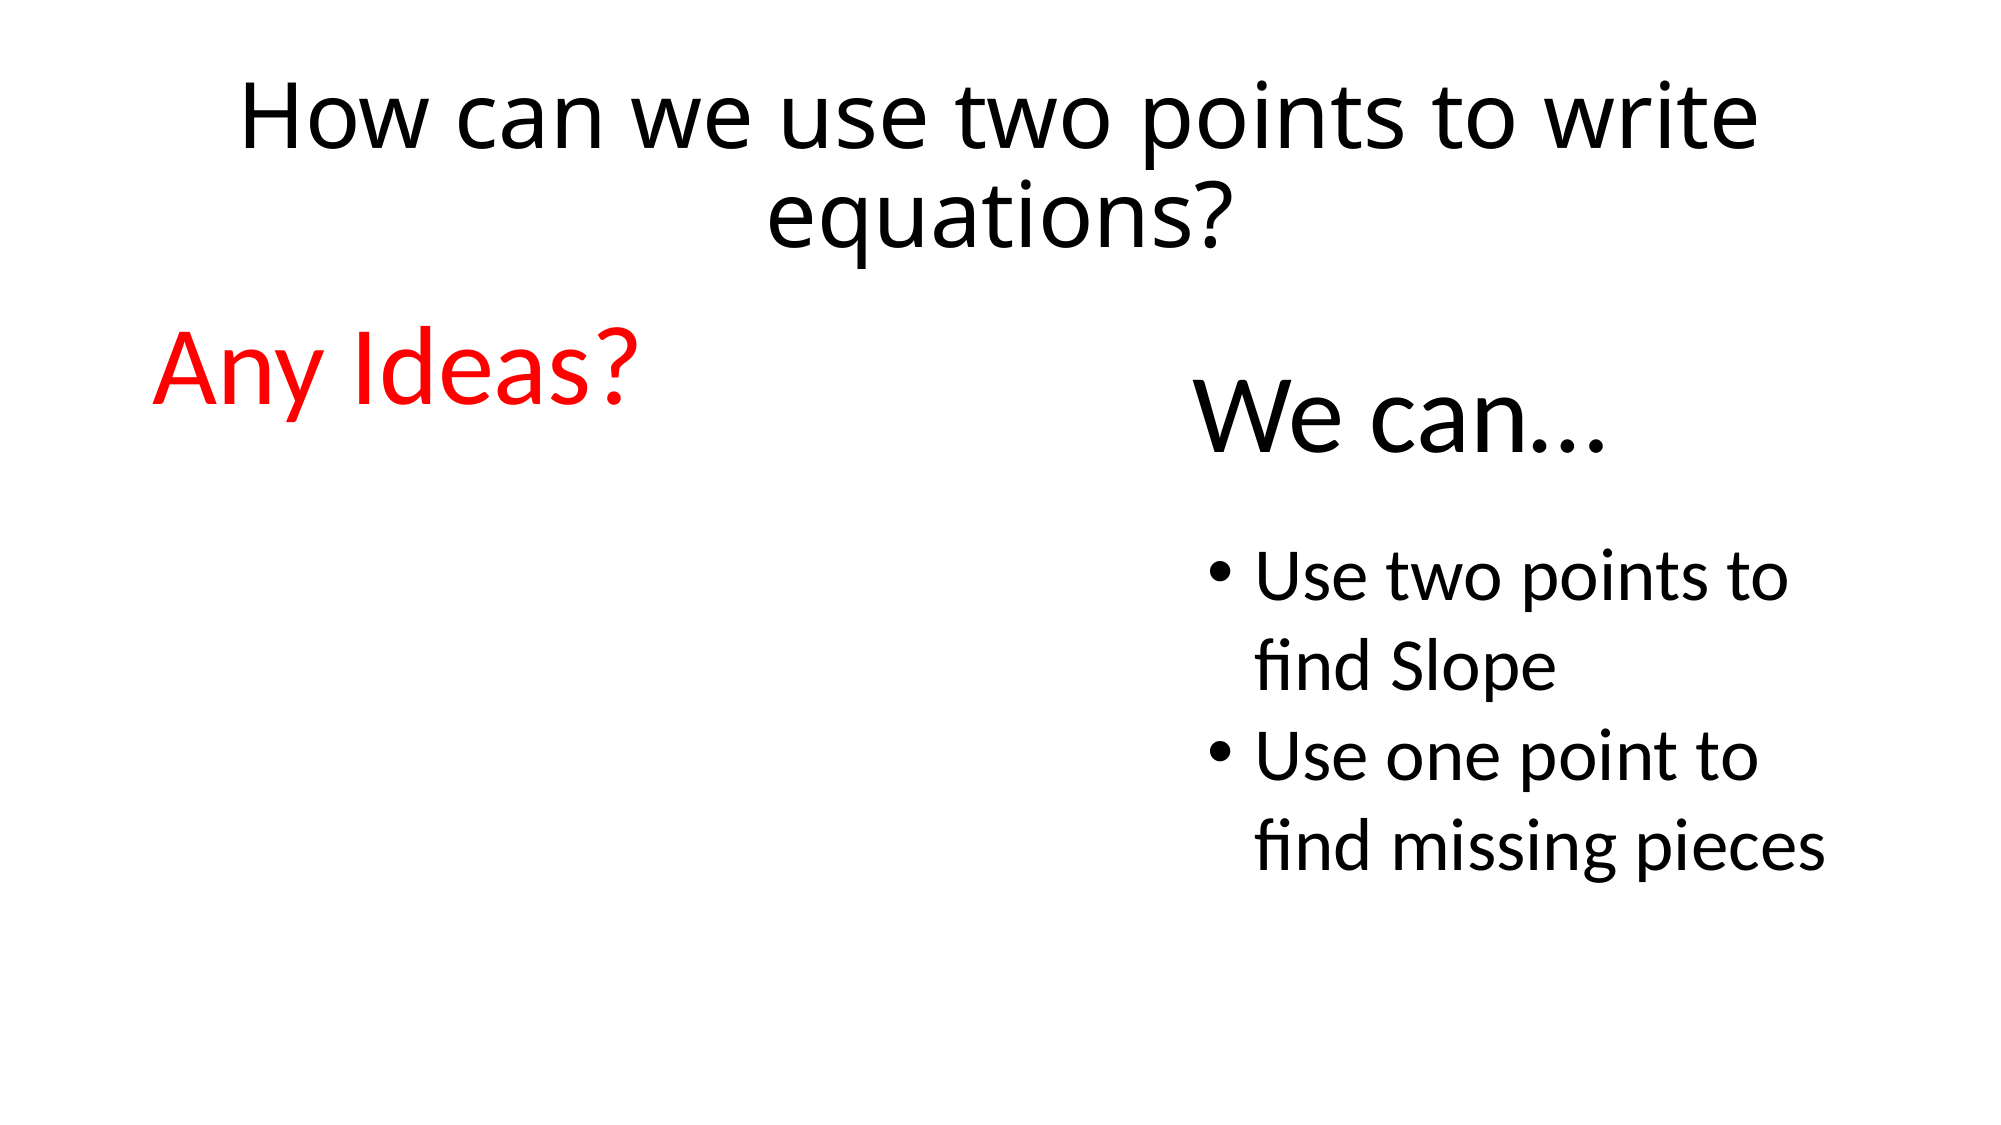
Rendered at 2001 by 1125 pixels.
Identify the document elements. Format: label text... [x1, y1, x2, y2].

text_box We can… [1177, 332, 1878, 483]
list Any Ideas? [137, 299, 1863, 1014]
title How can we use two points to write equations? [137, 59, 1863, 278]
text_box Use two points to find Slope Use one point to find missing pieces [1192, 517, 1863, 1073]
